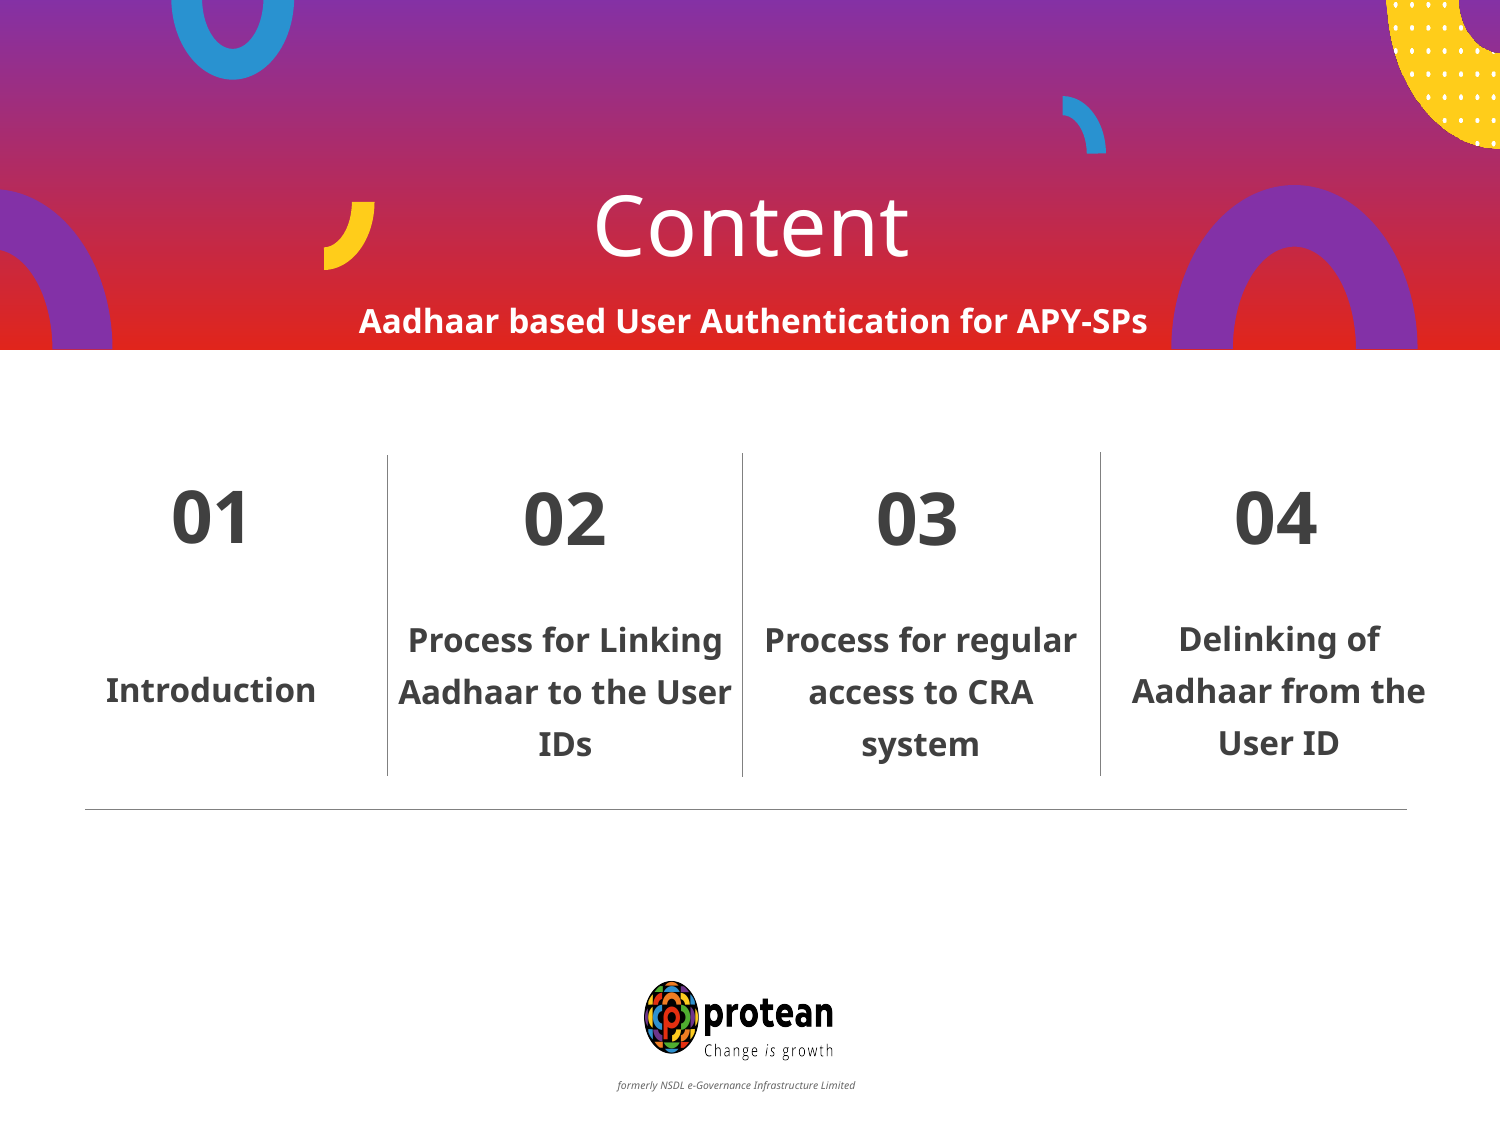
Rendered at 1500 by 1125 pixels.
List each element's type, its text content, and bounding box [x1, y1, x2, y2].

text_box Aadhaar based User Authentication for APY-SPs [219, 253, 1288, 348]
text_box Content [428, 164, 1075, 253]
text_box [23, 452, 1468, 810]
picture [630, 920, 845, 1122]
picture [1386, 0, 1500, 149]
